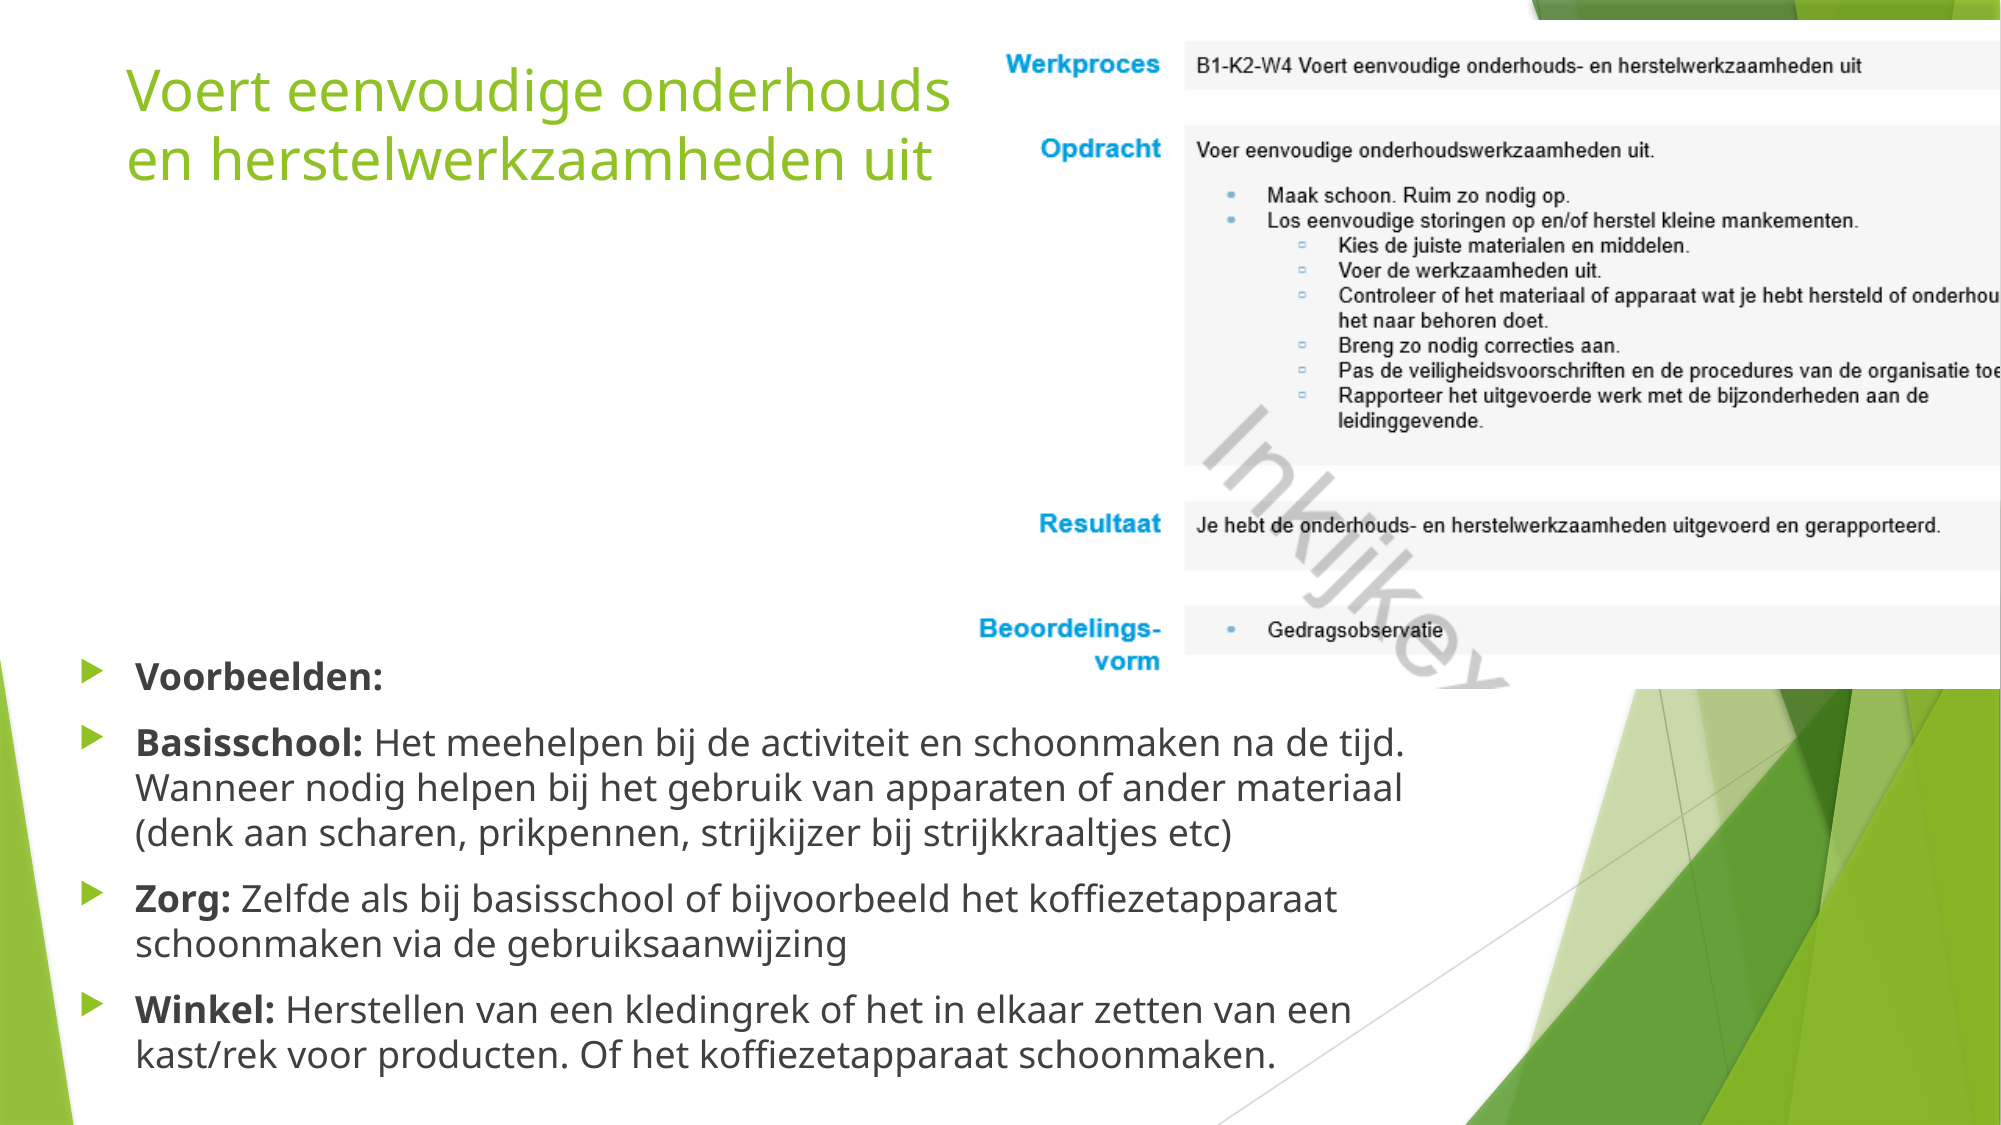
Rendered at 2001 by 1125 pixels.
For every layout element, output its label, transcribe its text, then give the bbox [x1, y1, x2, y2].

title Voert eenvoudige onderhouds- en herstelwerkzaamheden uit [111, 46, 948, 264]
list Voorbeelden: Basisschool: Het meehelpen bij de activiteit en schoonmaken na de tijd. Wanneer nodig helpen bij het gebruik van apparaten of ander materiaal (denk aan scharen, prikpennen, strijkijzer bij strijkkraaltjes etc) Zorg: Zelfde als bij basisschool of bijvoorbeeld het koffiezetapparaat schoonmaken via de gebruiksaanwijzing Winkel: Herstellen van een kledingrek of het in elkaar zetten van een kast/rek voor producten. Of het koffiezetapparaat schoonmaken. [63, 645, 1475, 1125]
picture [952, 19, 2000, 690]
